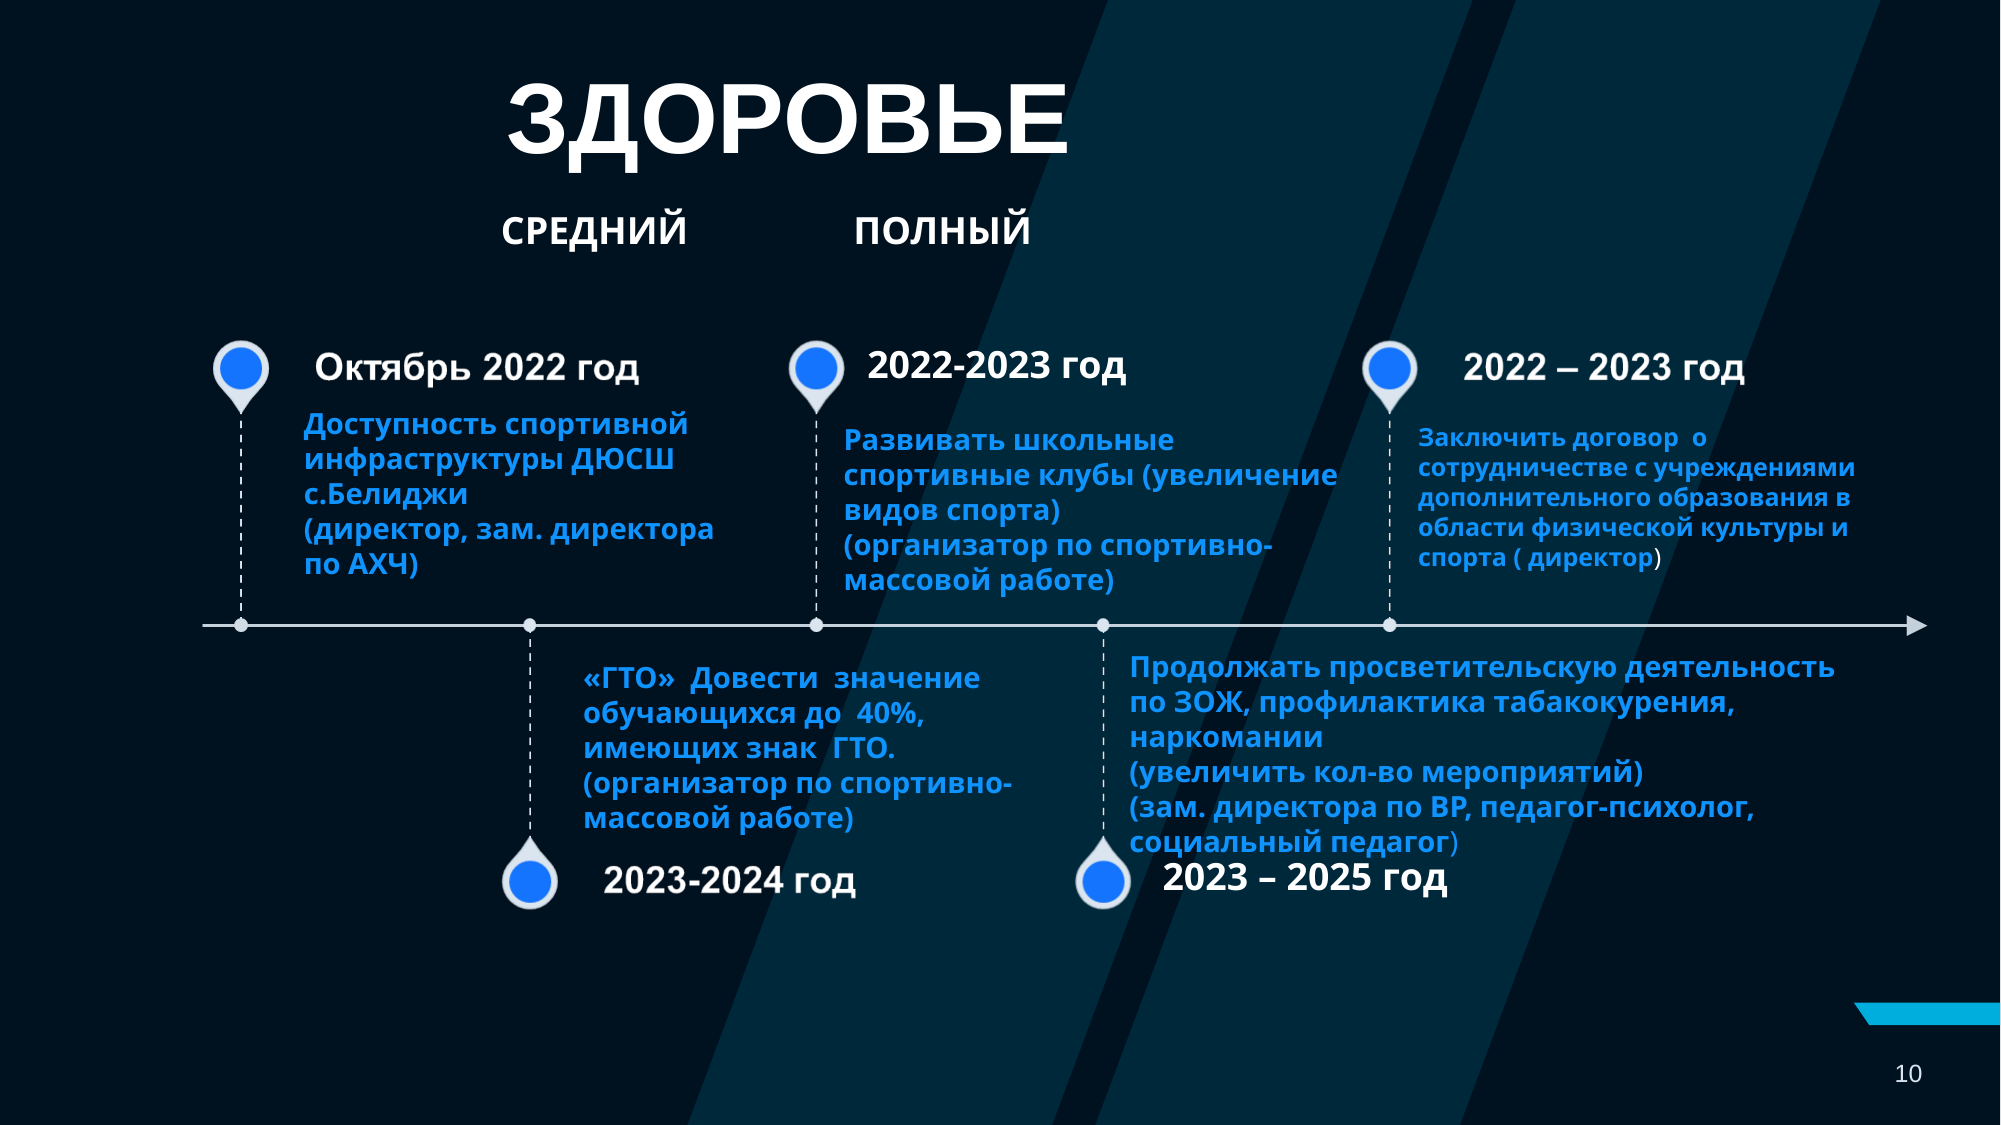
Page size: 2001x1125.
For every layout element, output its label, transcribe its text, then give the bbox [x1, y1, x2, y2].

picture [1089, 574, 1102, 590]
picture [1037, 568, 1051, 590]
picture [1402, 870, 1421, 890]
picture [1254, 767, 1269, 781]
picture [1293, 802, 1305, 816]
picture [1508, 463, 1520, 475]
picture [1246, 470, 1260, 484]
picture [1436, 493, 1448, 506]
picture [202, 256, 1949, 993]
picture [1453, 697, 1466, 711]
picture [1655, 463, 1666, 481]
picture [1260, 837, 1274, 851]
picture [1013, 539, 1028, 555]
picture [1331, 662, 1345, 676]
picture [1517, 493, 1530, 505]
picture [1540, 767, 1555, 781]
picture [1172, 470, 1185, 484]
picture [1367, 837, 1385, 857]
picture [892, 703, 900, 714]
picture [1537, 801, 1550, 817]
picture [1583, 696, 1597, 712]
picture [1053, 500, 1058, 524]
picture [1465, 553, 1476, 571]
picture [1135, 435, 1148, 449]
picture [963, 539, 976, 555]
picture [1420, 553, 1429, 566]
picture [812, 813, 825, 827]
picture [954, 574, 968, 590]
picture [1350, 661, 1364, 683]
picture [1064, 358, 1077, 377]
picture [1462, 463, 1474, 481]
picture [1506, 662, 1521, 677]
picture [1059, 540, 1072, 554]
picture [1424, 767, 1443, 781]
picture [1560, 767, 1572, 781]
picture [908, 672, 921, 688]
picture [1331, 863, 1349, 889]
picture [1001, 504, 1015, 526]
picture [955, 434, 968, 450]
picture [926, 673, 940, 687]
picture [1571, 523, 1581, 536]
picture [1649, 433, 1661, 446]
picture [858, 778, 871, 792]
picture [1433, 553, 1445, 565]
picture [1310, 863, 1327, 890]
picture [1634, 523, 1643, 536]
picture [898, 703, 909, 722]
picture [1424, 870, 1447, 897]
picture [1316, 690, 1336, 718]
picture [1031, 351, 1049, 378]
picture [1359, 697, 1375, 712]
picture [1298, 696, 1312, 712]
picture [1132, 697, 1145, 711]
picture [1505, 433, 1511, 441]
picture [1018, 505, 1031, 519]
picture [1131, 762, 1136, 786]
picture [1210, 540, 1224, 554]
picture [1226, 470, 1241, 484]
picture [1388, 802, 1402, 816]
picture [944, 540, 959, 554]
picture [1081, 358, 1099, 378]
picture [1610, 493, 1622, 506]
picture [1467, 523, 1478, 536]
picture [1522, 433, 1535, 445]
picture [1524, 463, 1537, 475]
picture [1666, 433, 1677, 451]
picture [1638, 493, 1649, 506]
picture [1687, 463, 1698, 481]
picture [1515, 549, 1519, 569]
picture [1509, 523, 1522, 535]
picture [1155, 540, 1168, 561]
picture [991, 470, 1004, 484]
picture [924, 540, 938, 554]
picture [1159, 434, 1173, 450]
picture [875, 703, 888, 723]
picture [1486, 353, 1503, 380]
picture [1595, 493, 1606, 505]
picture [1447, 463, 1459, 475]
picture [1236, 802, 1251, 816]
picture [950, 778, 963, 792]
picture [1610, 553, 1621, 565]
picture [1660, 493, 1671, 506]
picture [1548, 493, 1559, 506]
picture [1507, 353, 1524, 380]
picture [1333, 837, 1346, 851]
picture [1436, 433, 1447, 446]
picture [1077, 435, 1093, 450]
picture [1131, 836, 1142, 852]
picture [1473, 662, 1487, 676]
picture [1433, 797, 1447, 816]
picture [1271, 661, 1284, 677]
picture [1607, 433, 1615, 445]
picture [1585, 463, 1596, 475]
picture [1075, 836, 1131, 909]
picture [1055, 574, 1069, 590]
picture [1675, 488, 1687, 506]
picture [1402, 662, 1415, 676]
picture [1624, 553, 1636, 566]
picture [1154, 662, 1167, 683]
picture [968, 778, 982, 792]
picture [1544, 661, 1555, 677]
picture [1247, 731, 1260, 747]
picture [1433, 463, 1444, 476]
picture [1214, 802, 1232, 822]
picture [1494, 553, 1504, 566]
picture [1560, 662, 1573, 676]
picture [1490, 463, 1504, 480]
picture [1341, 697, 1356, 711]
picture [980, 539, 993, 555]
picture [1483, 802, 1496, 816]
picture [1596, 553, 1606, 565]
picture [1521, 766, 1535, 788]
picture [1041, 470, 1054, 484]
picture [1265, 732, 1279, 746]
picture [1432, 697, 1448, 711]
picture [964, 505, 977, 519]
picture [1316, 767, 1329, 781]
picture [1169, 732, 1182, 753]
picture [1561, 493, 1574, 506]
picture [1618, 433, 1630, 446]
picture [1454, 662, 1469, 676]
text_box СРЕДНИЙ ПОЛНЫЙ [486, 198, 1360, 256]
picture [1388, 836, 1401, 852]
text_box 10 [1665, 1042, 1938, 1103]
picture [1010, 351, 1028, 377]
picture [1685, 361, 1697, 380]
picture [1495, 697, 1508, 711]
picture [1102, 539, 1113, 555]
picture [1205, 470, 1220, 485]
picture [1453, 797, 1466, 816]
picture [1406, 837, 1416, 851]
picture [1150, 696, 1164, 712]
picture [889, 673, 903, 687]
picture [1159, 767, 1172, 781]
picture [1257, 802, 1270, 823]
picture [1188, 662, 1206, 682]
picture [811, 873, 831, 893]
picture [1670, 463, 1682, 475]
picture [1307, 830, 1318, 834]
picture [1306, 662, 1319, 676]
picture [1016, 435, 1038, 449]
picture [972, 435, 986, 449]
picture [1150, 731, 1163, 747]
picture [1632, 353, 1649, 380]
picture [1580, 553, 1591, 566]
picture [997, 540, 1011, 554]
picture [1419, 836, 1433, 852]
picture [989, 351, 1006, 378]
picture [1406, 801, 1421, 817]
picture [1291, 767, 1304, 781]
picture [1579, 493, 1590, 505]
picture [903, 574, 914, 590]
picture [1171, 540, 1185, 554]
picture [1547, 553, 1560, 565]
picture [965, 672, 979, 688]
picture [1565, 553, 1577, 571]
picture [1061, 434, 1075, 450]
picture [1189, 469, 1203, 485]
picture [1453, 493, 1464, 505]
picture [1207, 863, 1225, 889]
picture [1653, 353, 1670, 380]
picture [1482, 523, 1491, 536]
picture [1116, 435, 1130, 449]
picture [1141, 801, 1153, 817]
picture [987, 777, 1001, 793]
picture [1326, 801, 1340, 817]
picture [1261, 697, 1275, 711]
picture [1449, 523, 1462, 536]
picture [1385, 870, 1399, 889]
picture [1470, 696, 1483, 712]
picture [1132, 657, 1148, 676]
picture [1349, 767, 1365, 782]
picture [1627, 493, 1635, 505]
picture [796, 873, 809, 893]
picture [1309, 802, 1323, 816]
picture [1098, 435, 1111, 449]
picture [895, 778, 908, 799]
picture [1482, 493, 1495, 506]
picture [1554, 523, 1567, 535]
picture [1566, 697, 1579, 711]
picture [1476, 463, 1488, 481]
picture [1368, 661, 1382, 677]
picture [1573, 433, 1588, 450]
picture [876, 777, 890, 793]
picture [850, 738, 865, 757]
picture [1035, 504, 1048, 520]
picture [1694, 433, 1705, 446]
picture [1420, 523, 1432, 536]
picture [1490, 661, 1503, 677]
picture [937, 575, 950, 589]
picture [858, 703, 872, 722]
picture [1648, 523, 1658, 535]
picture [1362, 801, 1375, 817]
picture [1529, 691, 1544, 712]
picture [1057, 470, 1072, 485]
picture [1033, 540, 1046, 561]
picture [1345, 802, 1358, 823]
picture [1556, 802, 1566, 816]
picture [832, 873, 855, 898]
picture [923, 505, 936, 519]
picture [1636, 463, 1646, 476]
picture [1280, 696, 1294, 718]
picture [1436, 662, 1450, 676]
picture [990, 435, 1004, 449]
picture [906, 711, 915, 723]
picture [1576, 767, 1590, 781]
picture [1420, 429, 1432, 446]
picture [1620, 523, 1631, 536]
picture [1448, 766, 1461, 782]
picture [1700, 360, 1719, 380]
picture [1189, 540, 1205, 554]
picture [1229, 540, 1242, 554]
picture [1527, 662, 1540, 676]
picture [1548, 696, 1561, 712]
picture [1558, 463, 1569, 476]
picture [1603, 523, 1610, 531]
picture [1591, 433, 1603, 446]
picture [1576, 662, 1590, 683]
picture [1611, 523, 1615, 535]
picture [1103, 358, 1125, 385]
picture [982, 504, 996, 520]
picture [1144, 465, 1149, 489]
picture [1140, 767, 1154, 788]
picture [1132, 732, 1146, 746]
picture [1586, 523, 1599, 535]
picture [1435, 518, 1447, 536]
picture [1171, 661, 1186, 677]
picture [1528, 353, 1545, 380]
picture [1553, 433, 1564, 445]
picture [1479, 553, 1491, 565]
picture [1379, 696, 1392, 712]
picture [1118, 540, 1131, 554]
picture [1483, 766, 1498, 782]
picture [1640, 553, 1652, 571]
picture [1380, 767, 1393, 781]
picture [973, 575, 988, 589]
picture [1274, 801, 1288, 817]
picture [1386, 661, 1397, 677]
picture [1265, 469, 1279, 485]
picture [1468, 493, 1480, 506]
picture [1176, 692, 1190, 712]
picture [1501, 493, 1512, 505]
picture [1076, 539, 1091, 555]
picture [1573, 463, 1582, 476]
picture [1242, 837, 1256, 851]
picture [1662, 523, 1674, 536]
picture [1280, 837, 1292, 851]
picture [929, 778, 944, 792]
picture [1398, 697, 1411, 711]
picture [1305, 837, 1320, 851]
picture [1285, 732, 1300, 746]
picture [1288, 662, 1302, 676]
picture [1093, 464, 1108, 485]
picture [1465, 433, 1478, 446]
picture [1273, 767, 1287, 781]
picture [868, 737, 886, 758]
picture [1015, 469, 1029, 485]
picture [945, 673, 961, 687]
picture [1234, 767, 1248, 781]
picture [1615, 463, 1626, 476]
picture [1449, 553, 1461, 566]
picture [1136, 539, 1150, 555]
picture [842, 777, 853, 793]
picture [1512, 433, 1516, 445]
picture [1221, 837, 1237, 852]
picture [1131, 797, 1136, 821]
picture [1590, 353, 1607, 380]
picture [1512, 696, 1525, 712]
picture [1419, 661, 1433, 677]
picture [1420, 463, 1429, 476]
picture [1002, 575, 1015, 596]
picture [948, 504, 959, 520]
picture [918, 574, 932, 590]
picture [954, 470, 967, 484]
picture [1044, 435, 1057, 449]
picture [1452, 433, 1462, 445]
picture [1557, 368, 1578, 372]
picture [1247, 539, 1261, 555]
picture [1107, 570, 1112, 594]
picture [1538, 433, 1550, 445]
picture [1533, 493, 1545, 505]
picture [1306, 732, 1321, 746]
picture [1289, 863, 1306, 889]
picture [1419, 493, 1434, 510]
picture [1353, 864, 1370, 890]
picture [1595, 661, 1615, 677]
picture [1634, 433, 1645, 445]
picture [911, 778, 925, 792]
picture [1019, 574, 1032, 590]
picture [1600, 463, 1611, 475]
picture [846, 808, 852, 832]
picture [835, 738, 847, 757]
picture [871, 672, 884, 688]
picture [1611, 353, 1628, 380]
picture [1229, 863, 1246, 890]
picture [1128, 470, 1132, 484]
picture [1414, 697, 1428, 711]
picture [1517, 802, 1534, 822]
picture [1542, 463, 1554, 475]
picture [1438, 837, 1448, 851]
picture [1153, 470, 1167, 491]
picture [1529, 553, 1544, 570]
picture [1113, 470, 1125, 484]
picture [975, 568, 987, 572]
picture [1533, 518, 1550, 541]
picture [1072, 575, 1086, 589]
picture [1076, 470, 1090, 491]
picture [1501, 801, 1514, 817]
picture [1351, 836, 1364, 852]
picture [1502, 767, 1516, 781]
picture [1494, 523, 1506, 535]
picture [1483, 433, 1501, 446]
text_box ЗДОРОВЬЕ [191, 62, 1796, 183]
picture [1465, 353, 1482, 380]
picture [972, 470, 986, 484]
picture [828, 812, 842, 828]
picture [1466, 767, 1479, 788]
picture [1397, 766, 1412, 782]
picture [906, 539, 919, 555]
picture [1205, 836, 1218, 852]
picture [1333, 766, 1347, 782]
picture [1295, 837, 1299, 851]
